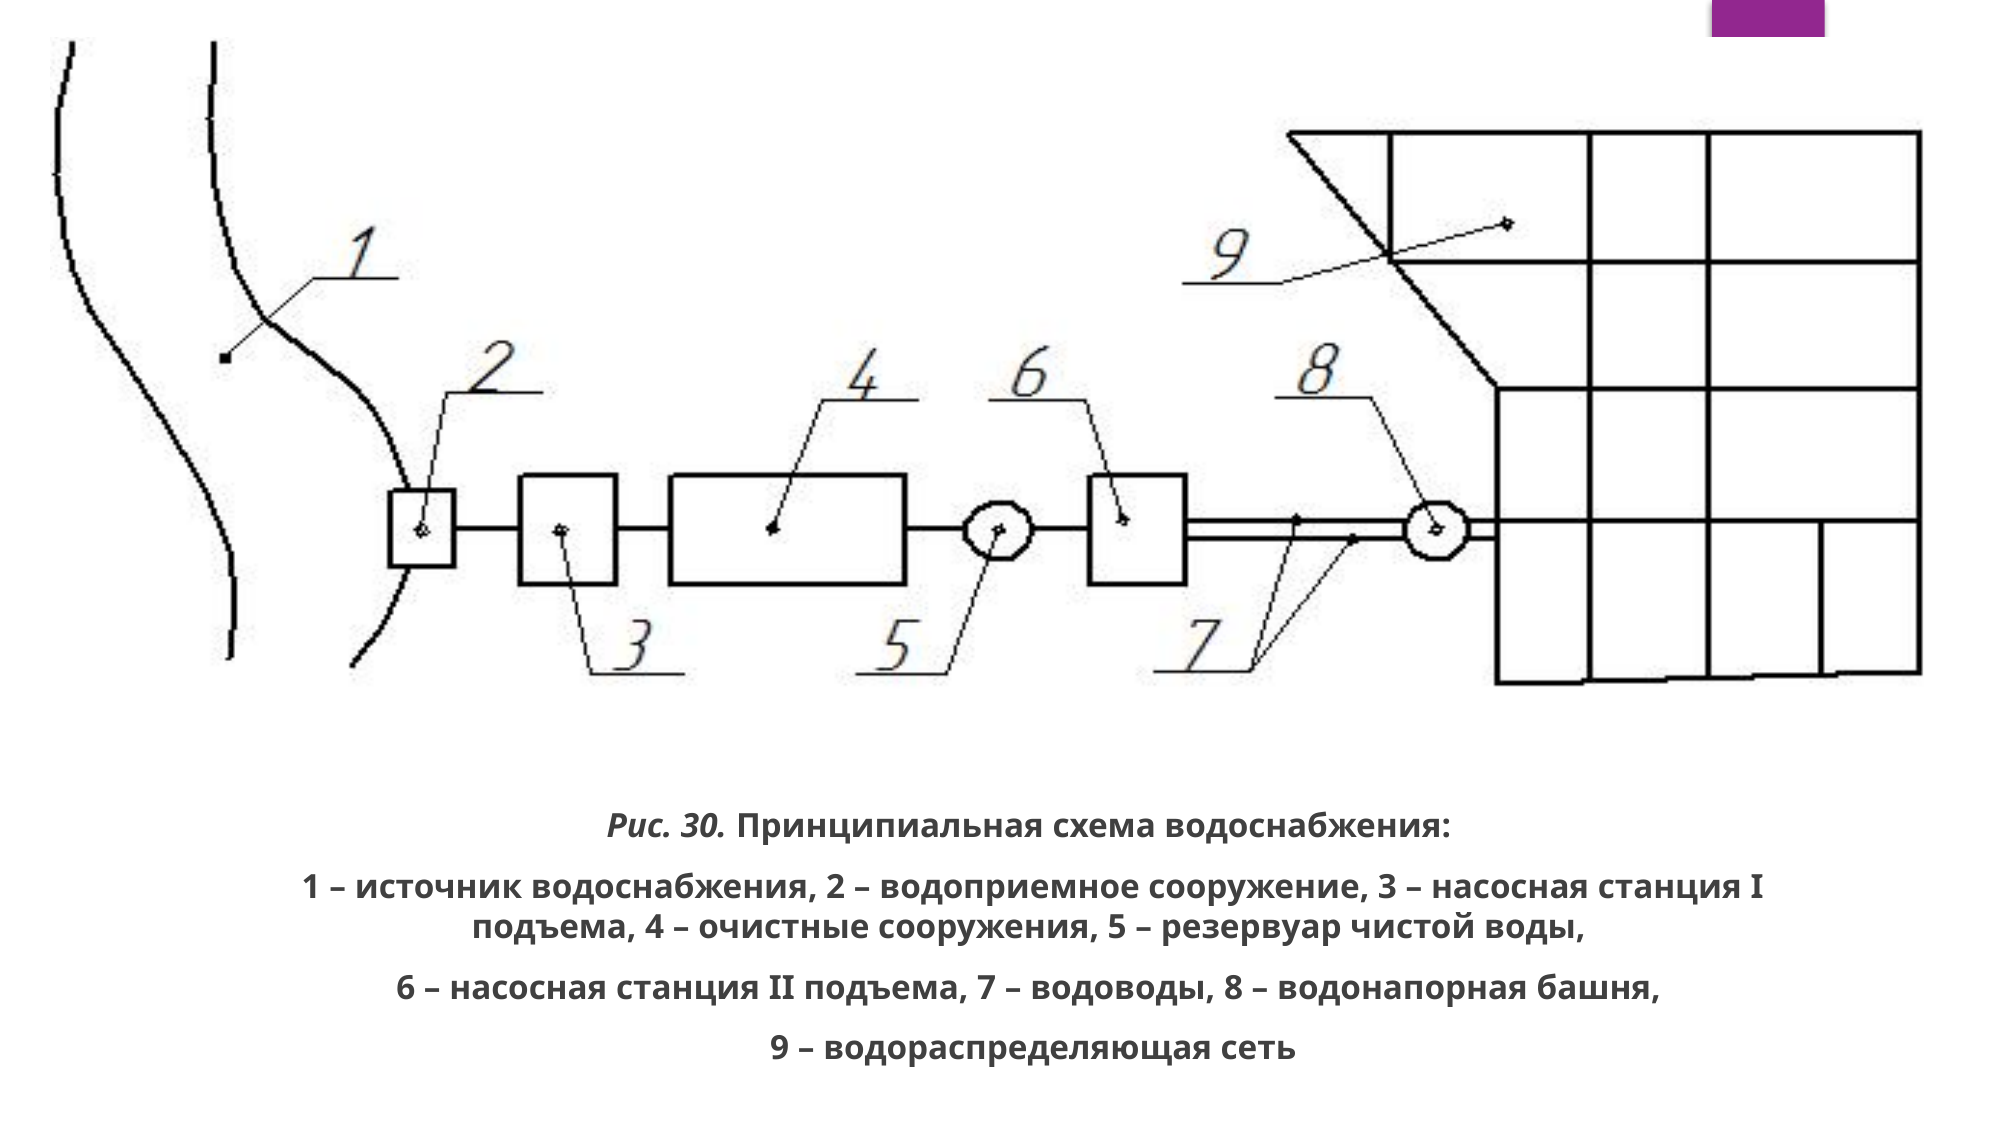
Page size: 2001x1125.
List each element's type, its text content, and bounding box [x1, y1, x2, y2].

list Рис. 30. Принципиальная схема водоснабжения: 1 – источник водоснабжения, 2 – водоприемное сооружение, 3 – насосная станция I подъема, 4 – очистные сооружения, 5 – резервуар чистой воды, 6 – насосная станция II подъема, 7 – водоводы, 8 – водонапорная башня, 9 – водораспределяющая сеть [267, 797, 1800, 1062]
picture [49, 37, 1927, 694]
